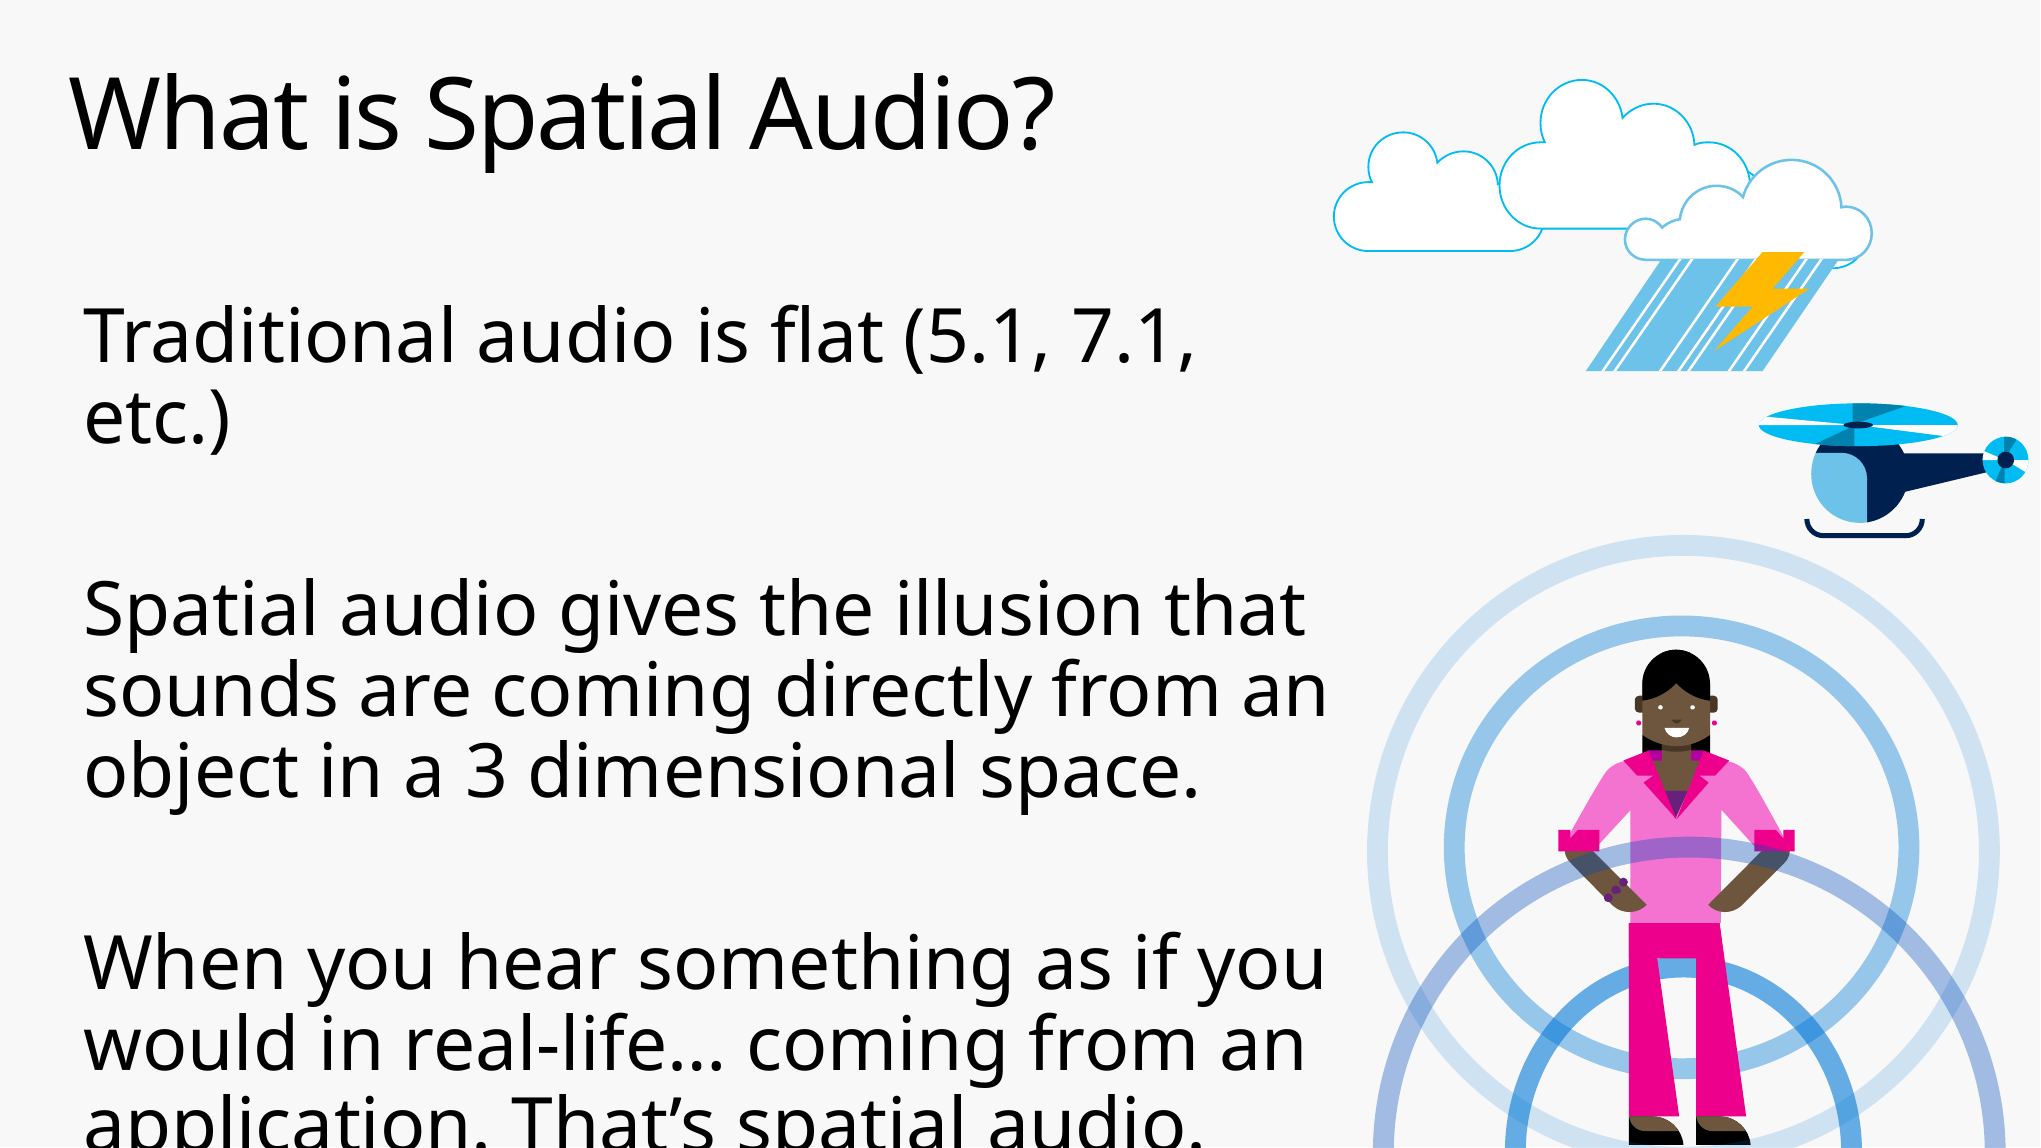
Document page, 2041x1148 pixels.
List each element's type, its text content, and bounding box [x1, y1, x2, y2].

list Traditional audio is flat (5.1, 7.1, etc.) Spatial audio gives the illusion that sounds are coming directly from an object in a 3 dimensional space. When you hear something as if you would in real-life… coming from an application. That’s spatial audio. [59, 282, 1368, 1148]
text_box [1333, 132, 1543, 252]
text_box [1377, 545, 1996, 1148]
text_box [1499, 79, 1741, 229]
title What is Spatial Audio? [45, 48, 1996, 199]
picture [1707, 393, 2040, 539]
picture [1584, 158, 1874, 376]
